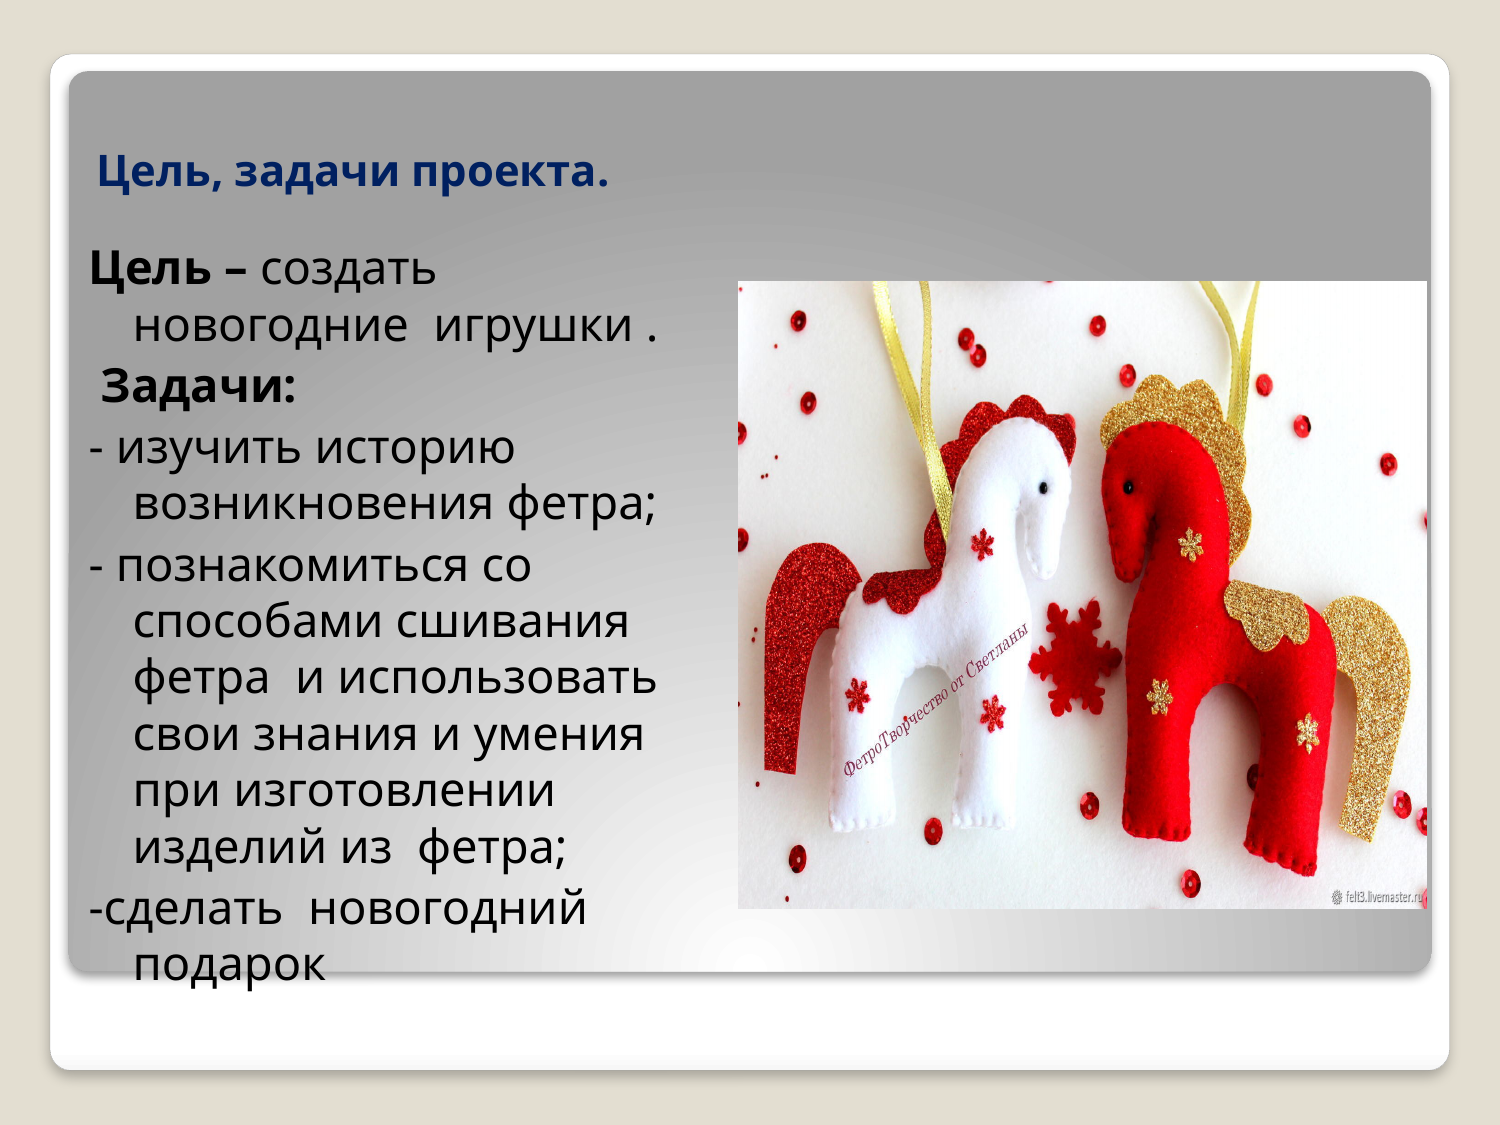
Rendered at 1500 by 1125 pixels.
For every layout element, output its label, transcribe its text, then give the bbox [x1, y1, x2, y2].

title Цель, задачи проекта. [82, 82, 1425, 255]
picture [738, 280, 1427, 909]
list Цель – создать новогодние игрушки . Задачи: - изучить историю возникновения фетра; - познакомиться со способами сшивания фетра и использовать свои знания и умения при изготовлении изделий из фетра; -сделать новогодний подарок [58, 222, 699, 1008]
